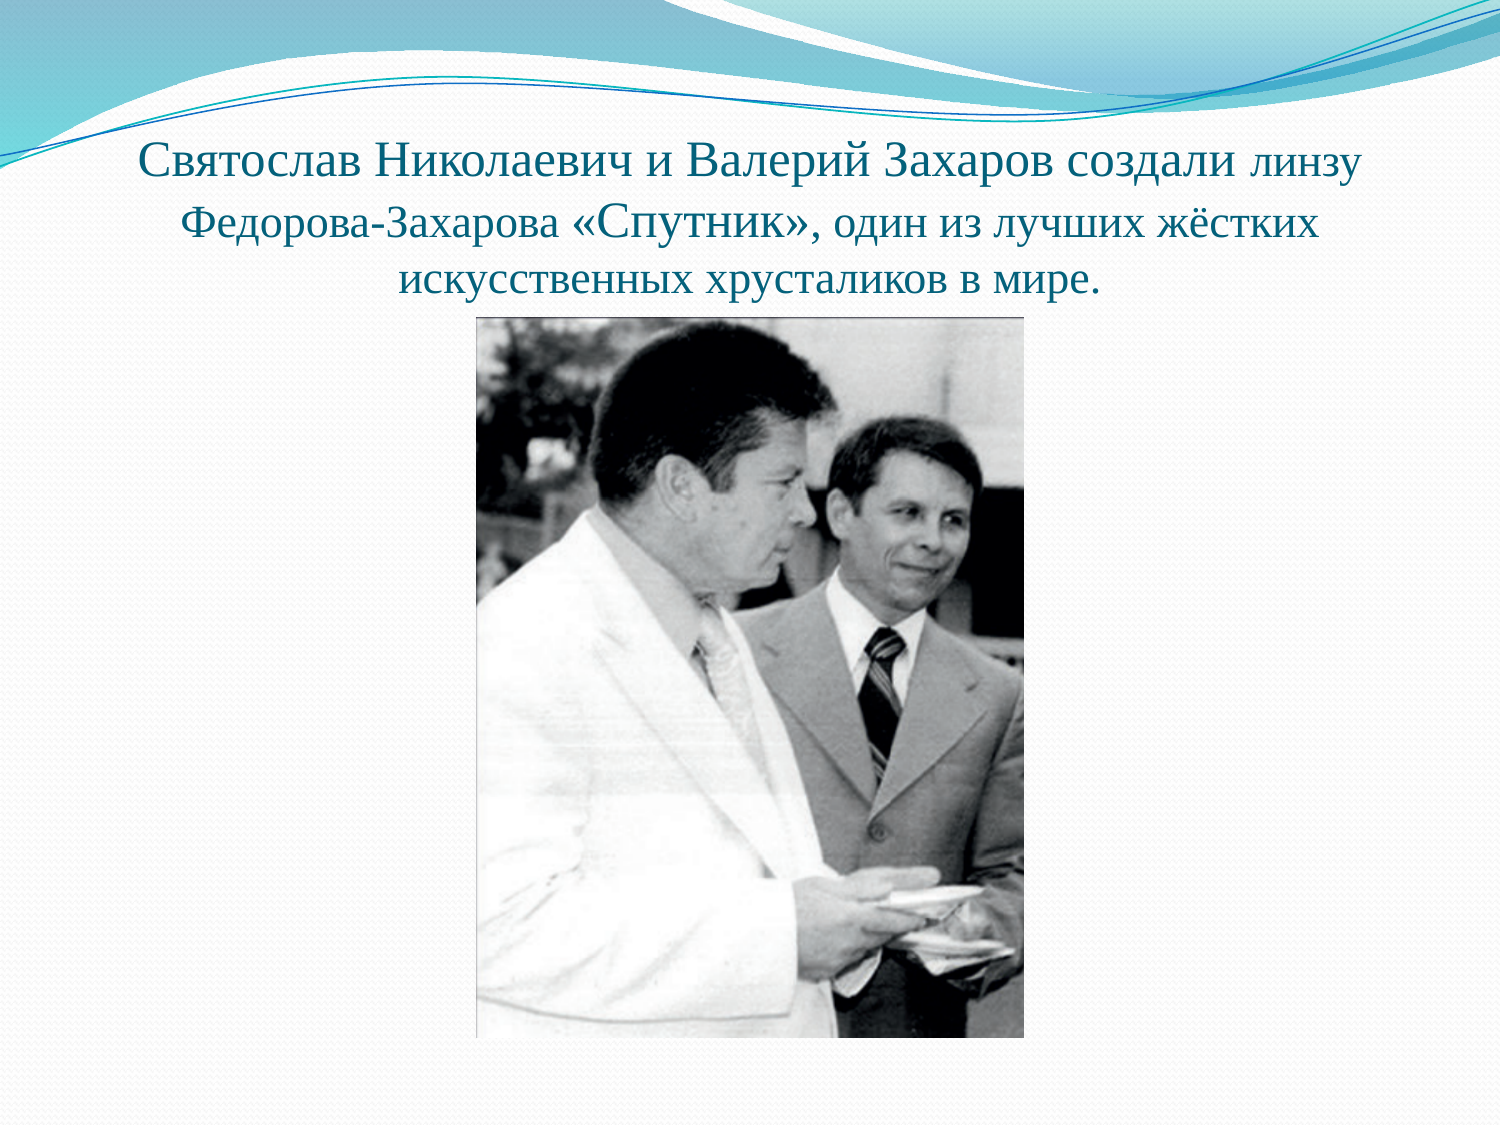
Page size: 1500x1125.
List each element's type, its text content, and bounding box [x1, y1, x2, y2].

title Святослав Николаевич и Валерий Захаров создали линзу Федорова-Захарова «Спутник», один из лучших жёстких искусственных хрусталиков в мире. [75, 115, 1425, 303]
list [476, 317, 1024, 1038]
